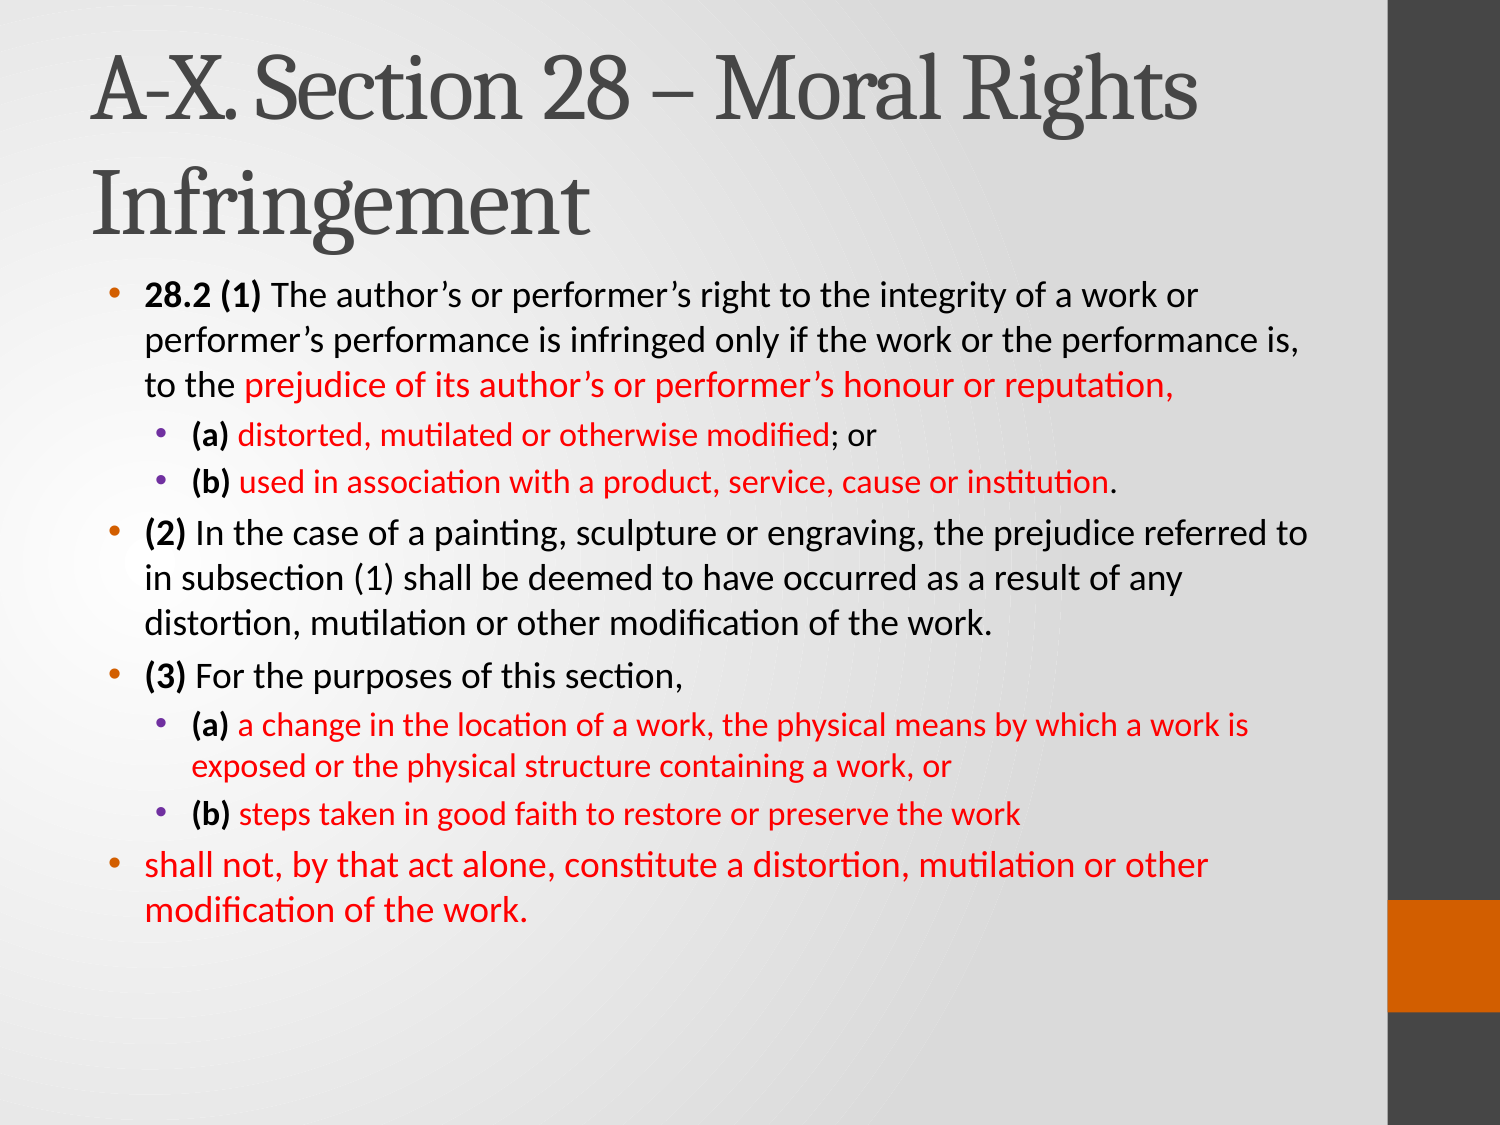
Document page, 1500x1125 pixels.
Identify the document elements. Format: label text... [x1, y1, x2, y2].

list 28.2 (1) The author’s or performer’s right to the integrity of a work or performer’s performance is infringed only if the work or the performance is, to the prejudice of its author’s or performer’s honour or reputation, (a) distorted, mutilated or otherwise modified; or (b) used in association with a product, service, cause or institution. (2) In the case of a painting, sculpture or engraving, the prejudice referred to in subsection (1) shall be deemed to have occurred as a result of any distortion, mutilation or other modification of the work. (3) For the purposes of this section, (a) a change in the location of a work, the physical means by which a work is exposed or the physical structure containing a work, or (b) steps taken in good faith to restore or preserve the work shall not, by that act alone, constitute a distortion, mutilation or other modification of the work. [75, 262, 1325, 1050]
title A-X. Section 28 – Moral Rights Infringement [75, 45, 1325, 233]
